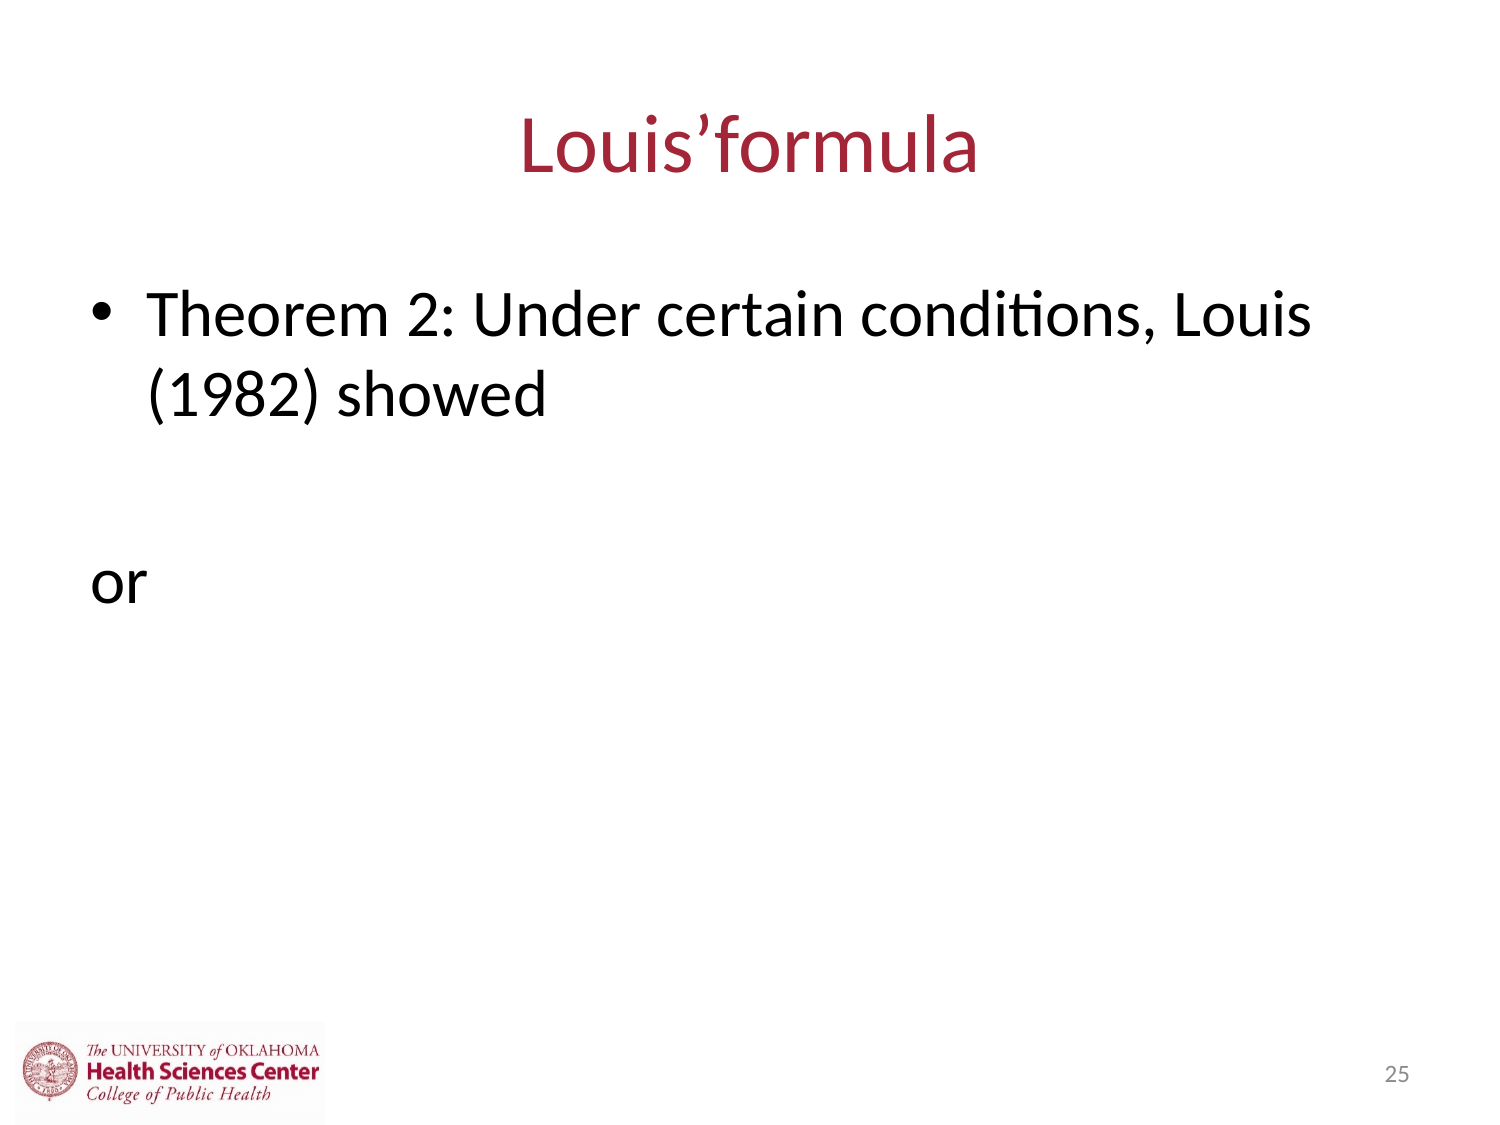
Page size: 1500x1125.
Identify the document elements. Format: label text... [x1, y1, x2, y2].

slide_number 25 [1074, 1042, 1425, 1103]
picture [15, 1022, 325, 1125]
title Louis’formula [75, 45, 1425, 233]
